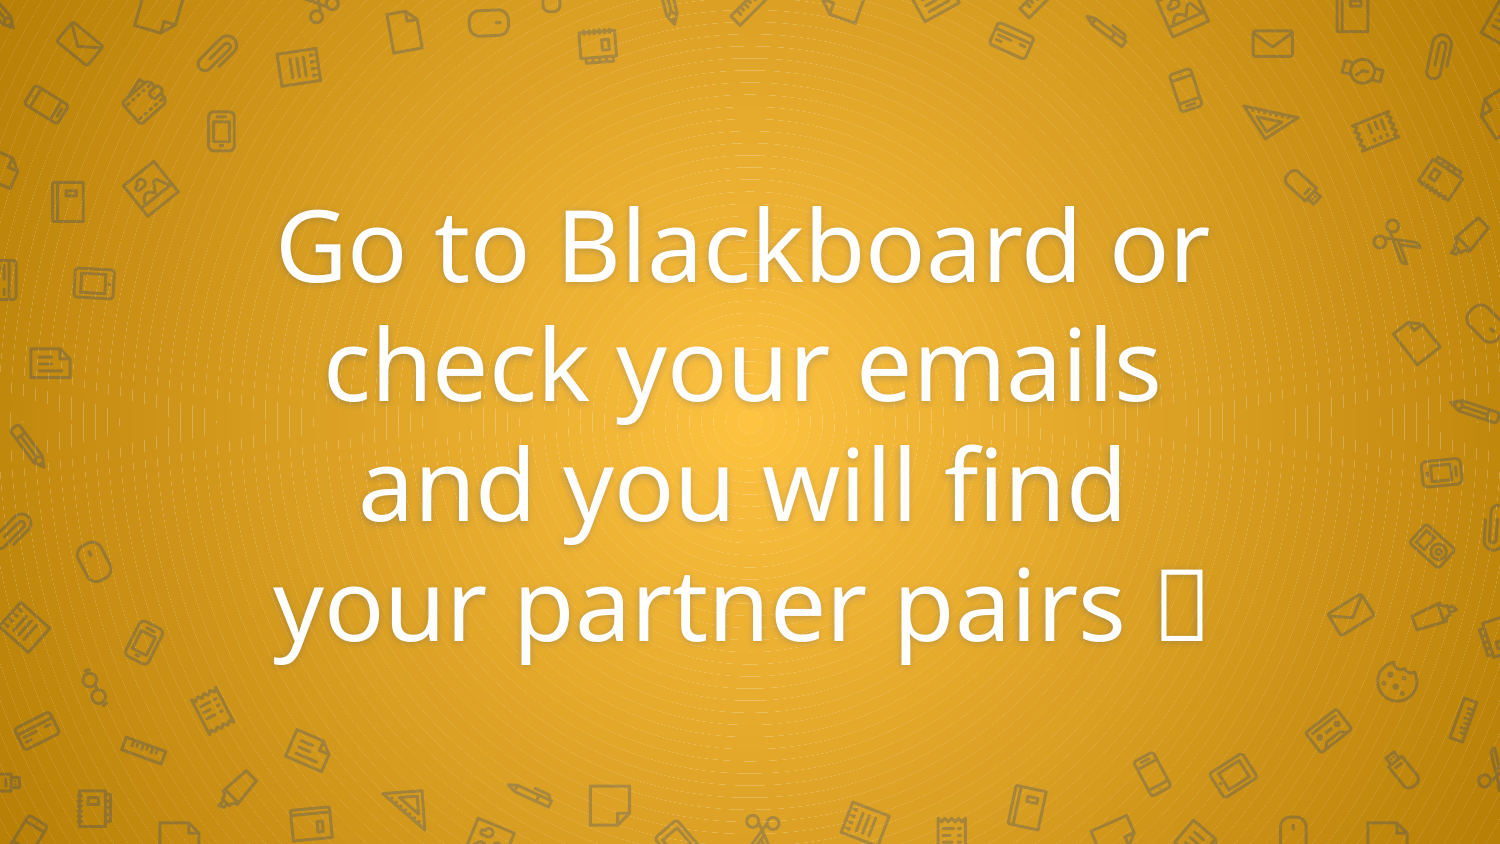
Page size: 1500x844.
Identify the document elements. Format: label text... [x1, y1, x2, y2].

title Go to Blackboard or check your emails and you will find your partner pairs  [238, 361, 1248, 483]
